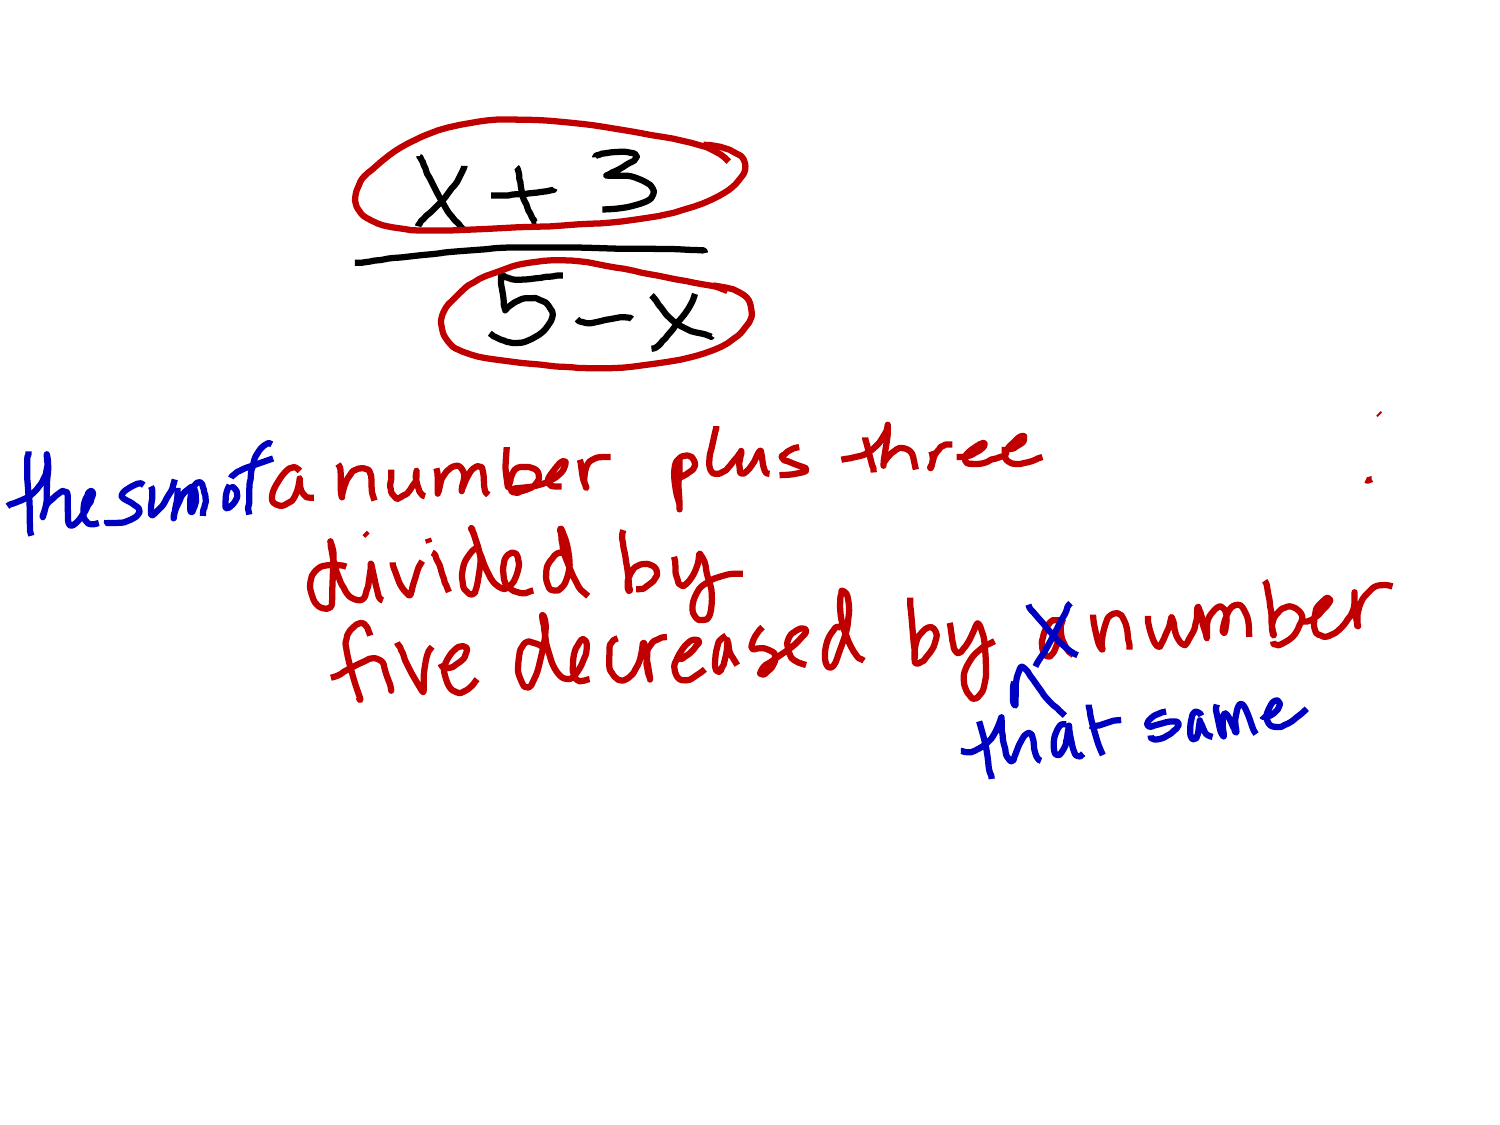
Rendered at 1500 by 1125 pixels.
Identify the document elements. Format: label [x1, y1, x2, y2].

text_box [864, 437, 870, 451]
text_box [431, 551, 450, 593]
text_box [1027, 604, 1054, 635]
text_box [673, 553, 743, 621]
text_box [224, 484, 238, 509]
text_box [1012, 666, 1066, 717]
text_box [956, 442, 1004, 465]
text_box [545, 527, 589, 597]
text_box [354, 683, 362, 701]
text_box [1088, 704, 1095, 725]
text_box [344, 622, 371, 667]
text_box [909, 597, 938, 665]
text_box [1261, 699, 1308, 728]
text_box [439, 645, 478, 694]
text_box [1215, 703, 1257, 738]
text_box [396, 642, 433, 693]
text_box [106, 482, 145, 524]
text_box [435, 465, 489, 496]
text_box [1057, 621, 1072, 648]
text_box [252, 442, 273, 464]
text_box [714, 634, 738, 673]
text_box [517, 614, 590, 689]
text_box [1041, 629, 1052, 652]
text_box [172, 481, 207, 520]
text_box [673, 639, 706, 682]
text_box [330, 657, 393, 692]
text_box [7, 453, 99, 527]
text_box [708, 426, 770, 475]
text_box [1147, 604, 1250, 648]
text_box [1092, 612, 1131, 651]
text_box [1301, 584, 1393, 638]
text_box [1264, 580, 1303, 646]
text_box [392, 560, 423, 596]
text_box [929, 443, 953, 469]
text_box [354, 246, 706, 264]
text_box [824, 589, 865, 669]
text_box [1001, 435, 1043, 465]
text_box [28, 511, 33, 536]
text_box [354, 118, 747, 232]
text_box [779, 446, 807, 476]
text_box [271, 466, 314, 507]
text_box [1054, 633, 1078, 656]
text_box [1048, 619, 1060, 630]
text_box [579, 456, 611, 489]
text_box [1146, 710, 1180, 741]
text_box [1034, 602, 1072, 667]
text_box [841, 423, 917, 470]
text_box [986, 755, 993, 780]
text_box [621, 529, 658, 592]
text_box [948, 622, 995, 700]
text_box [1089, 719, 1122, 728]
text_box [1189, 710, 1213, 741]
text_box [26, 451, 30, 496]
text_box [389, 469, 426, 500]
text_box [461, 527, 534, 596]
text_box [1044, 638, 1059, 658]
text_box [247, 462, 267, 515]
text_box [440, 259, 753, 370]
text_box [870, 464, 875, 473]
text_box [608, 636, 667, 682]
text_box [750, 626, 807, 676]
text_box [960, 716, 1042, 762]
text_box [504, 447, 567, 494]
text_box [337, 463, 376, 501]
text_box [673, 454, 696, 511]
text_box [150, 479, 176, 516]
text_box [1092, 727, 1104, 756]
text_box [978, 721, 986, 744]
text_box [1053, 723, 1084, 758]
text_box [309, 540, 384, 610]
text_box [230, 457, 274, 479]
